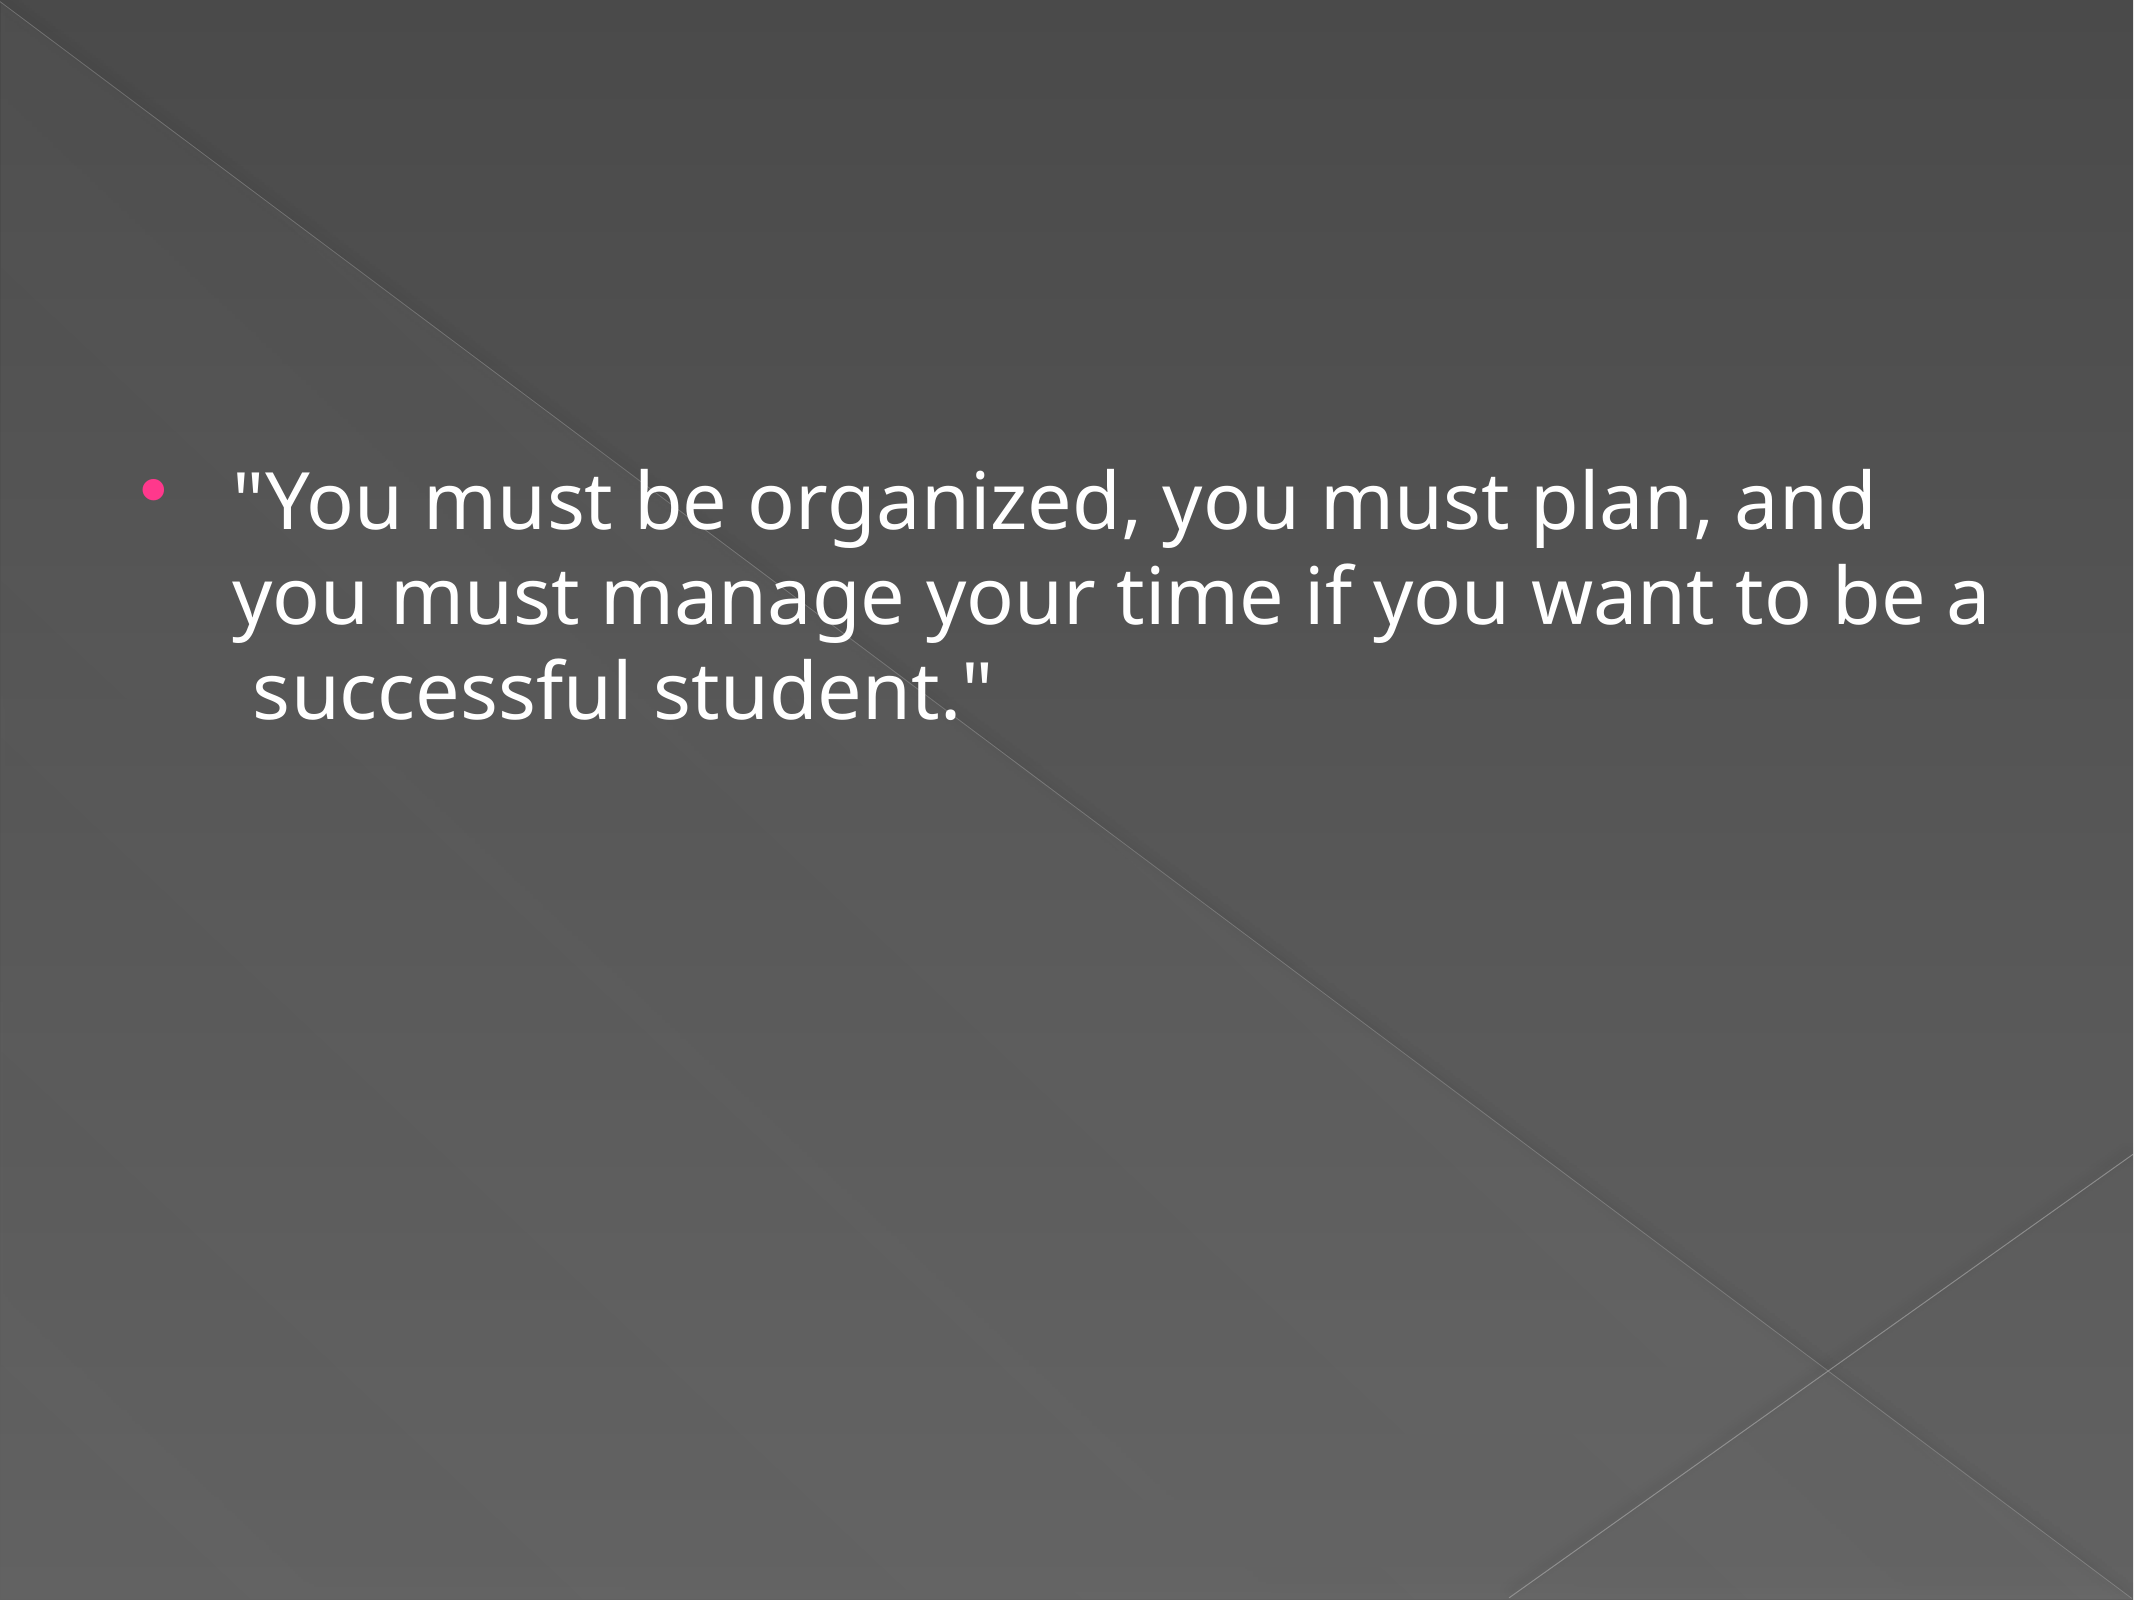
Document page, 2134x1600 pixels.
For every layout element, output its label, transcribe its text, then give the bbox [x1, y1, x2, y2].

list "You must be organized, you must plan, and you must manage your time if you want to be a successful student." [106, 439, 2027, 1506]
